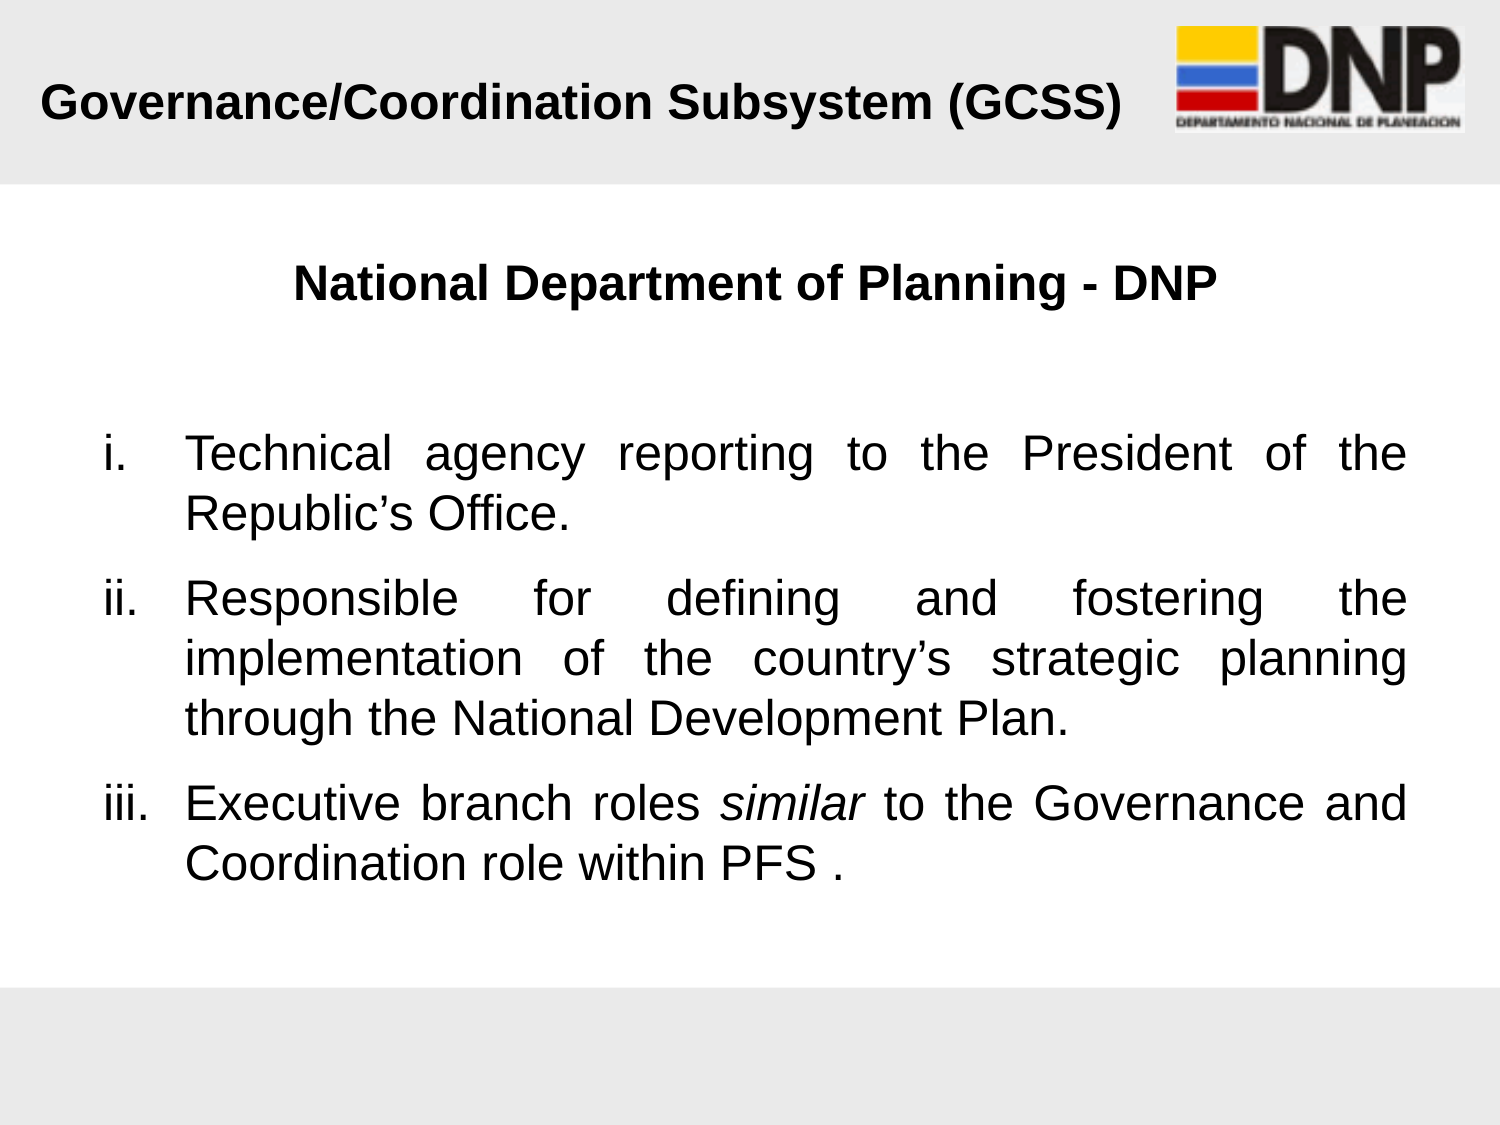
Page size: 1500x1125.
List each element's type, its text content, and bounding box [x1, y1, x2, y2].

text_box [0, 0, 1500, 181]
text_box National Department of Planning - DNP Technical agency reporting to the President of the Republic’s Office. Responsible for defining and fostering the implementation of the country’s strategic planning through the National Development Plan. Executive branch roles similar to the Governance and Coordination role within PFS . [88, 243, 1424, 984]
text_box Governance/Coordination Subsystem (GCSS) [0, 62, 1164, 137]
text_box [0, 987, 1500, 1125]
picture [1174, 26, 1465, 134]
